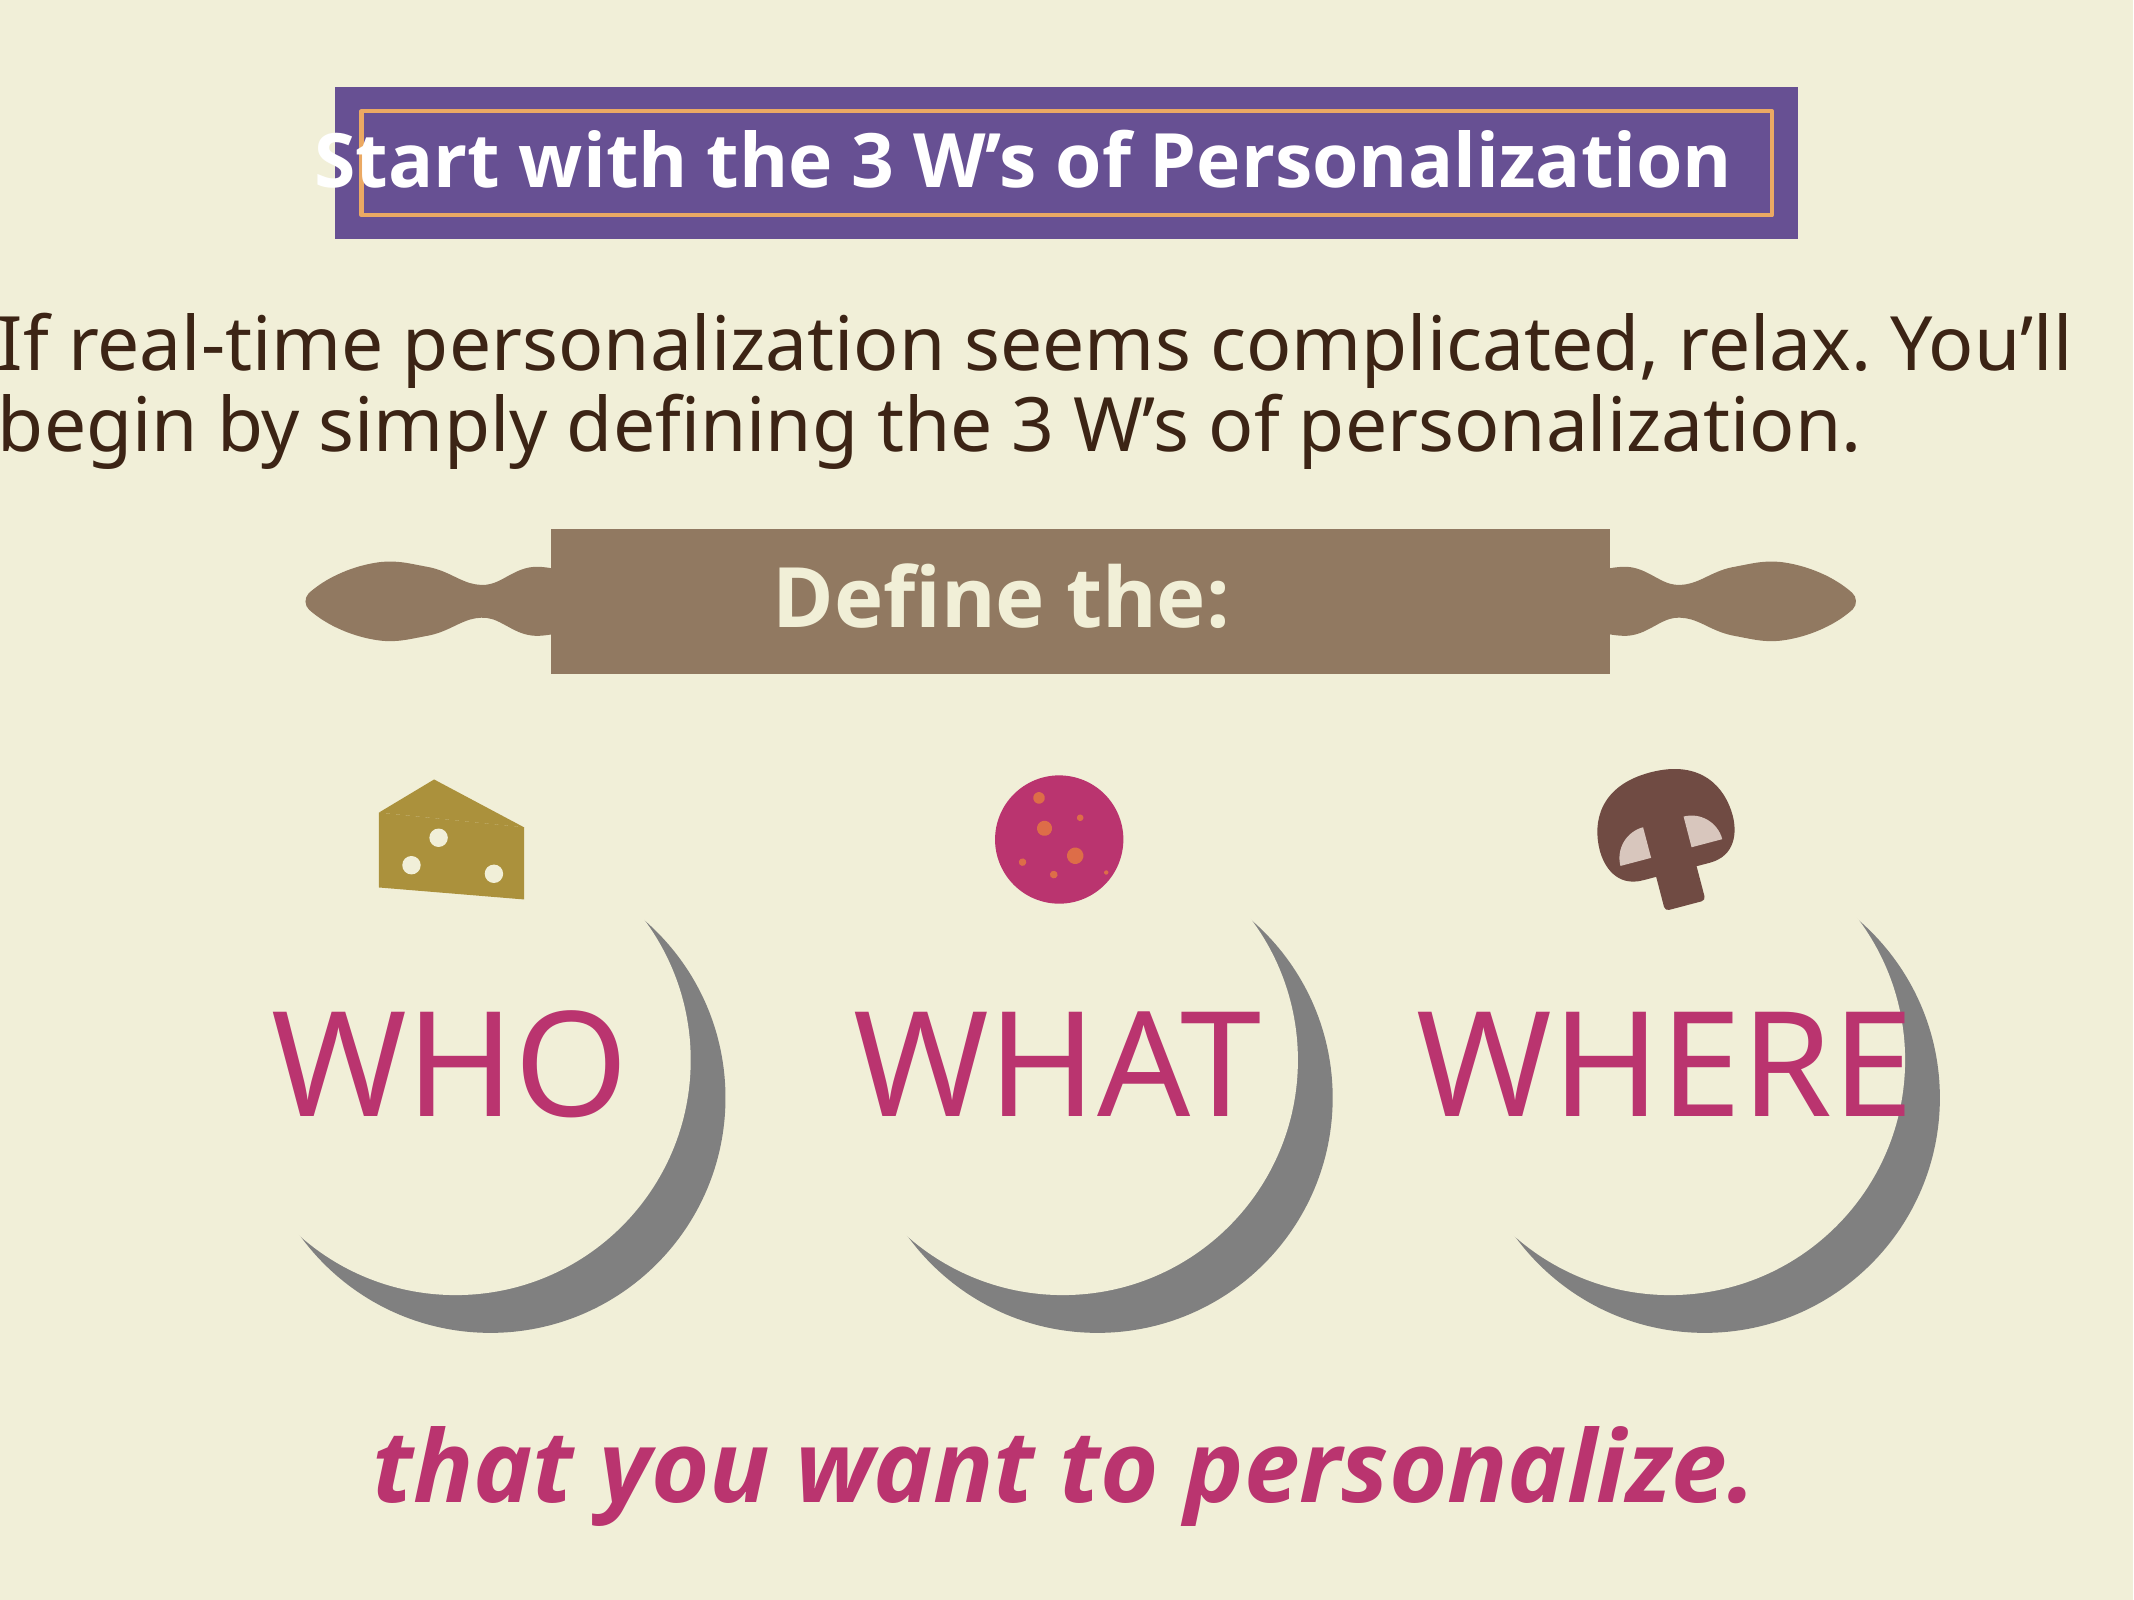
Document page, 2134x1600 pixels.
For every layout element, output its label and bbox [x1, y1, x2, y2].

text_box [0, 0, 2134, 1600]
